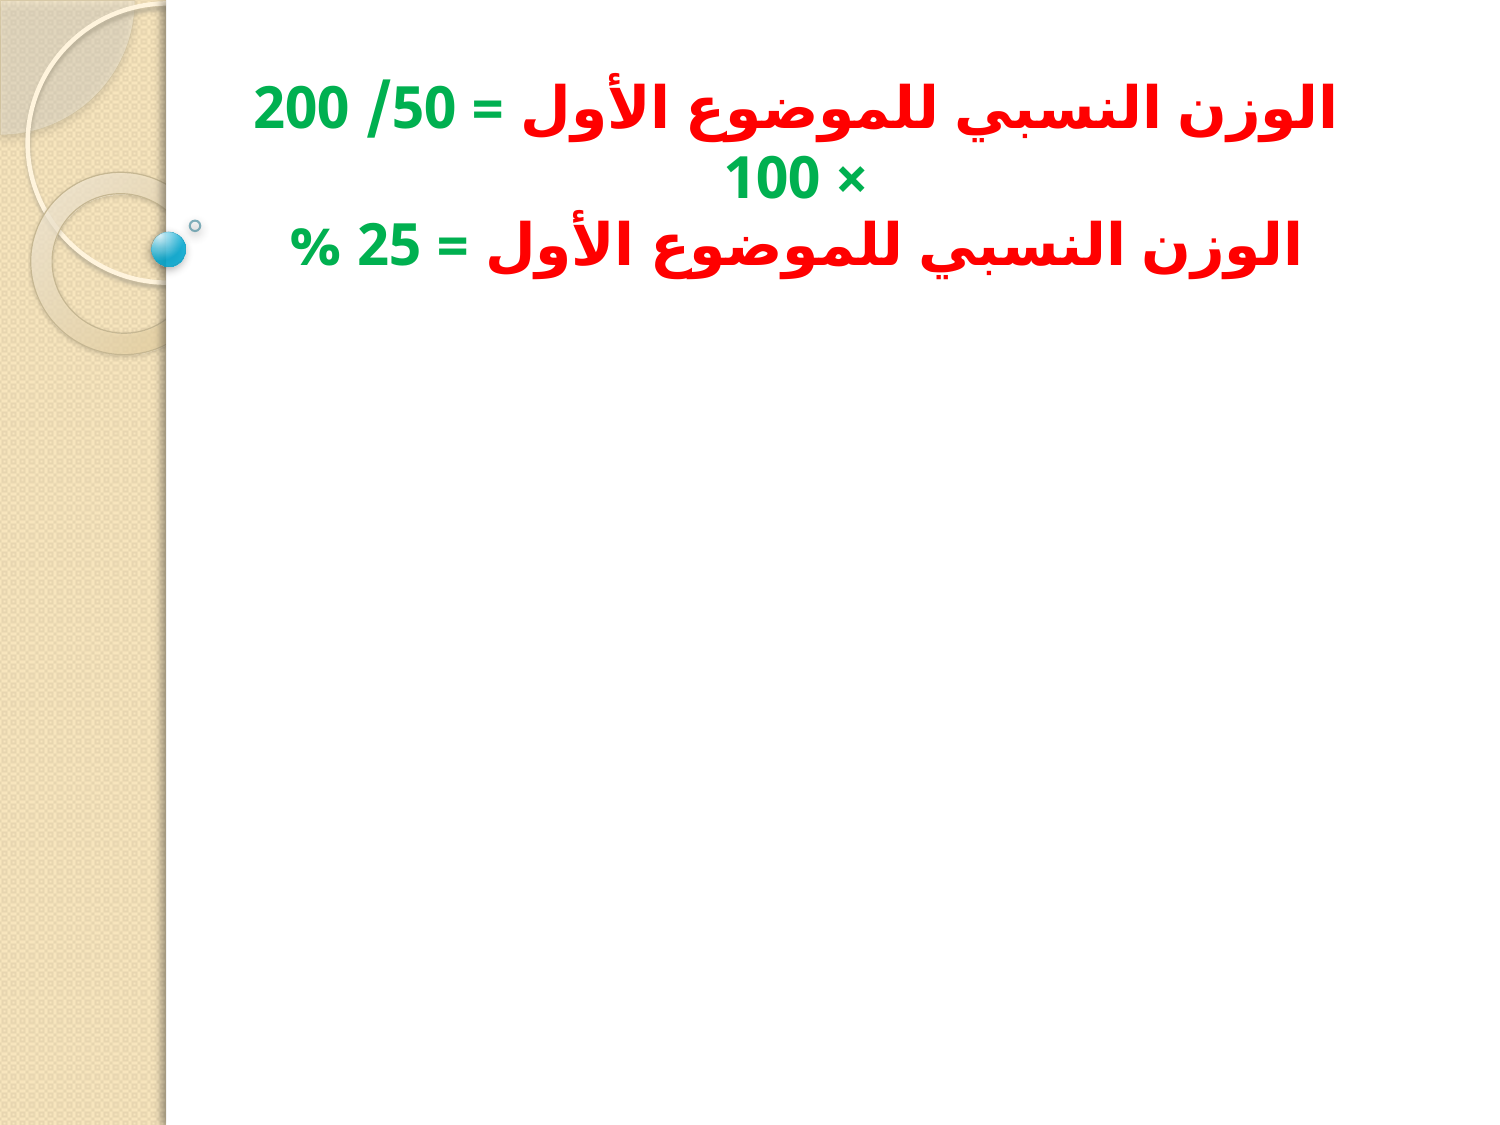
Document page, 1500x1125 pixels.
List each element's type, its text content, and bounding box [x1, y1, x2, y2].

text_box الوزن النسبي للموضوع الأول = 25 % [224, 200, 1368, 285]
text_box الوزن النسبي للموضوع الأول = 50/ 200 × 100 [224, 62, 1368, 200]
